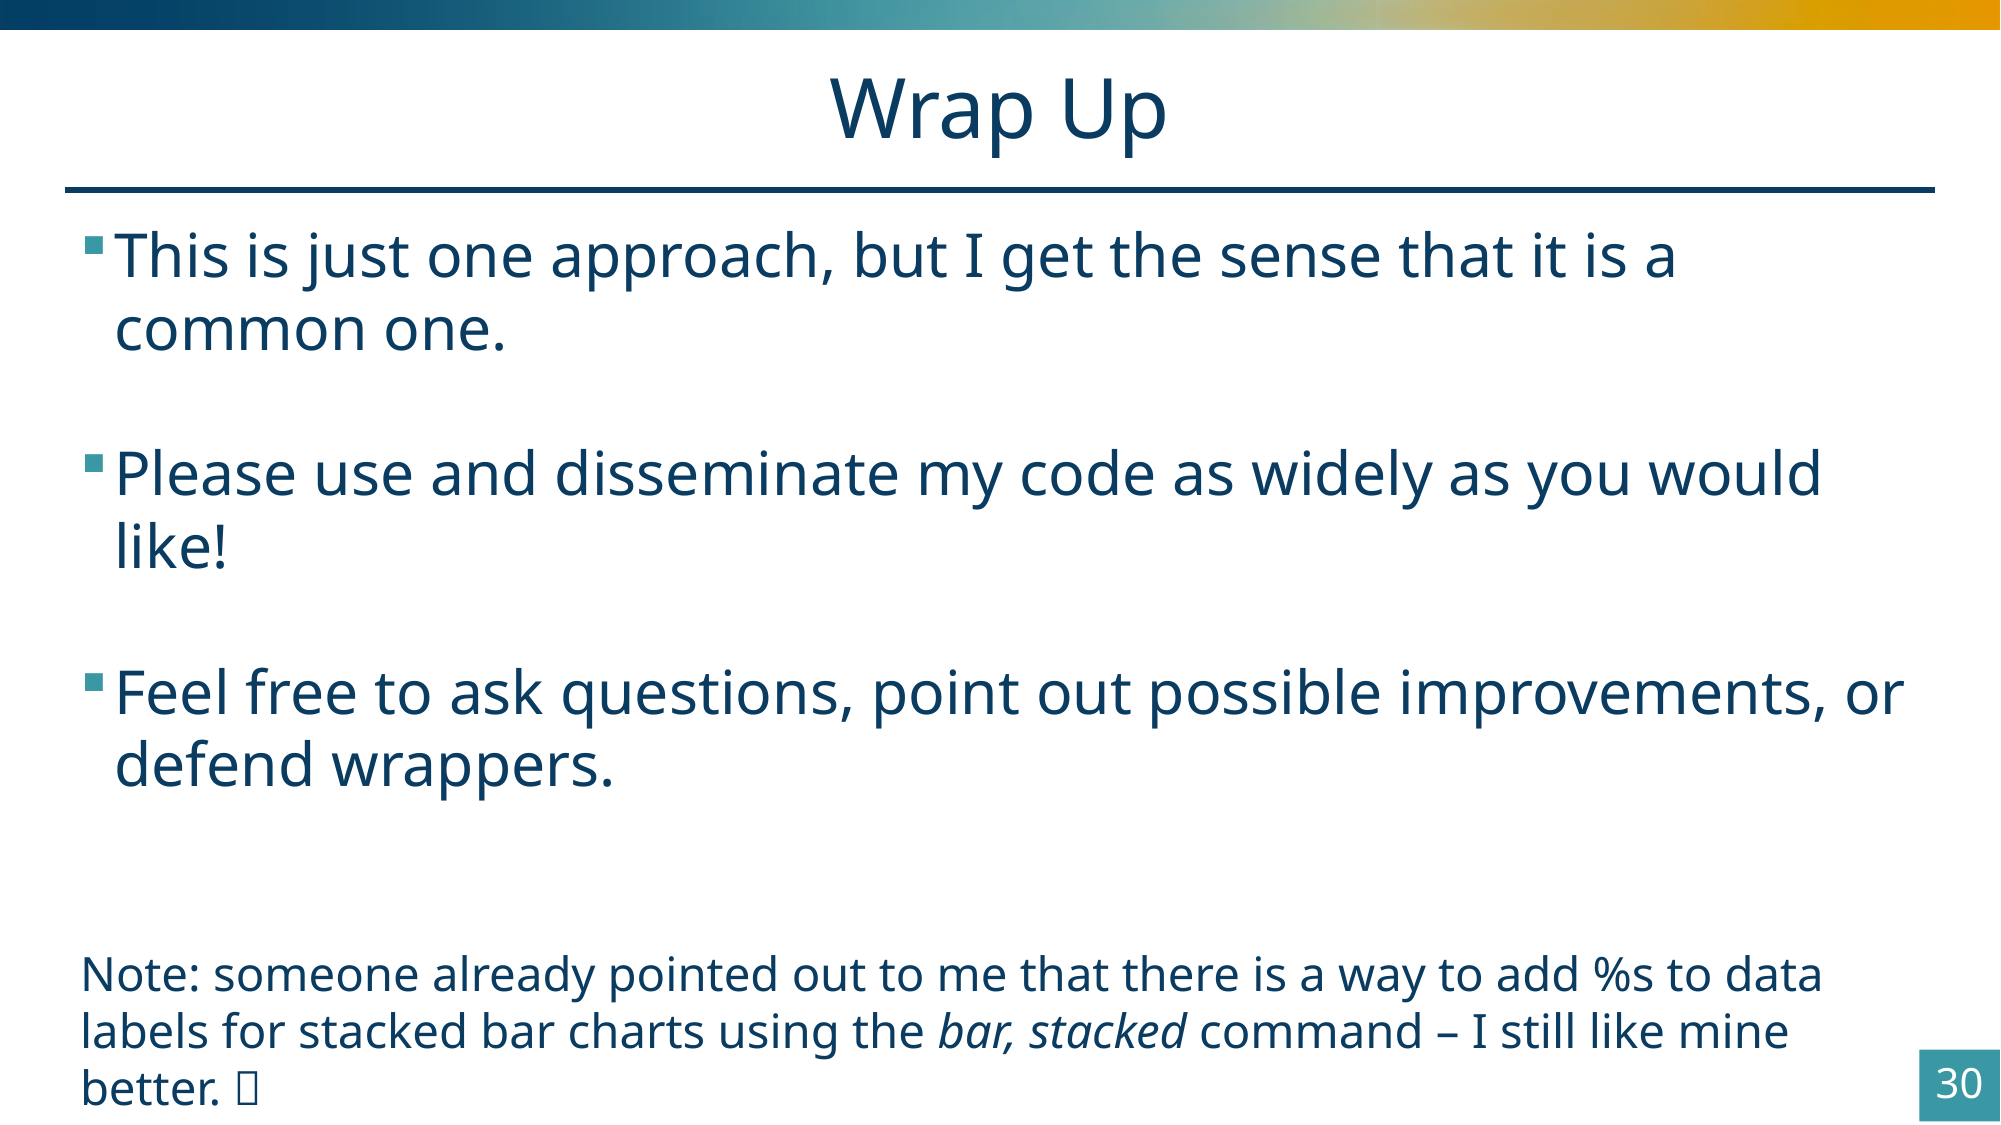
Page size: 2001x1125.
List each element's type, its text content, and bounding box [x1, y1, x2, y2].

picture [0, 0, 2000, 30]
title Wrap Up [64, 32, 1936, 190]
list This is just one approach, but I get the sense that it is a common one. Please use and disseminate my code as widely as you would like! Feel free to ask questions, point out possible improvements, or defend wrappers. Note: someone already pointed out to me that there is a way to add %s to data labels for stacked bar charts using the bar, stacked command – I still like mine better.  [64, 208, 1936, 1125]
